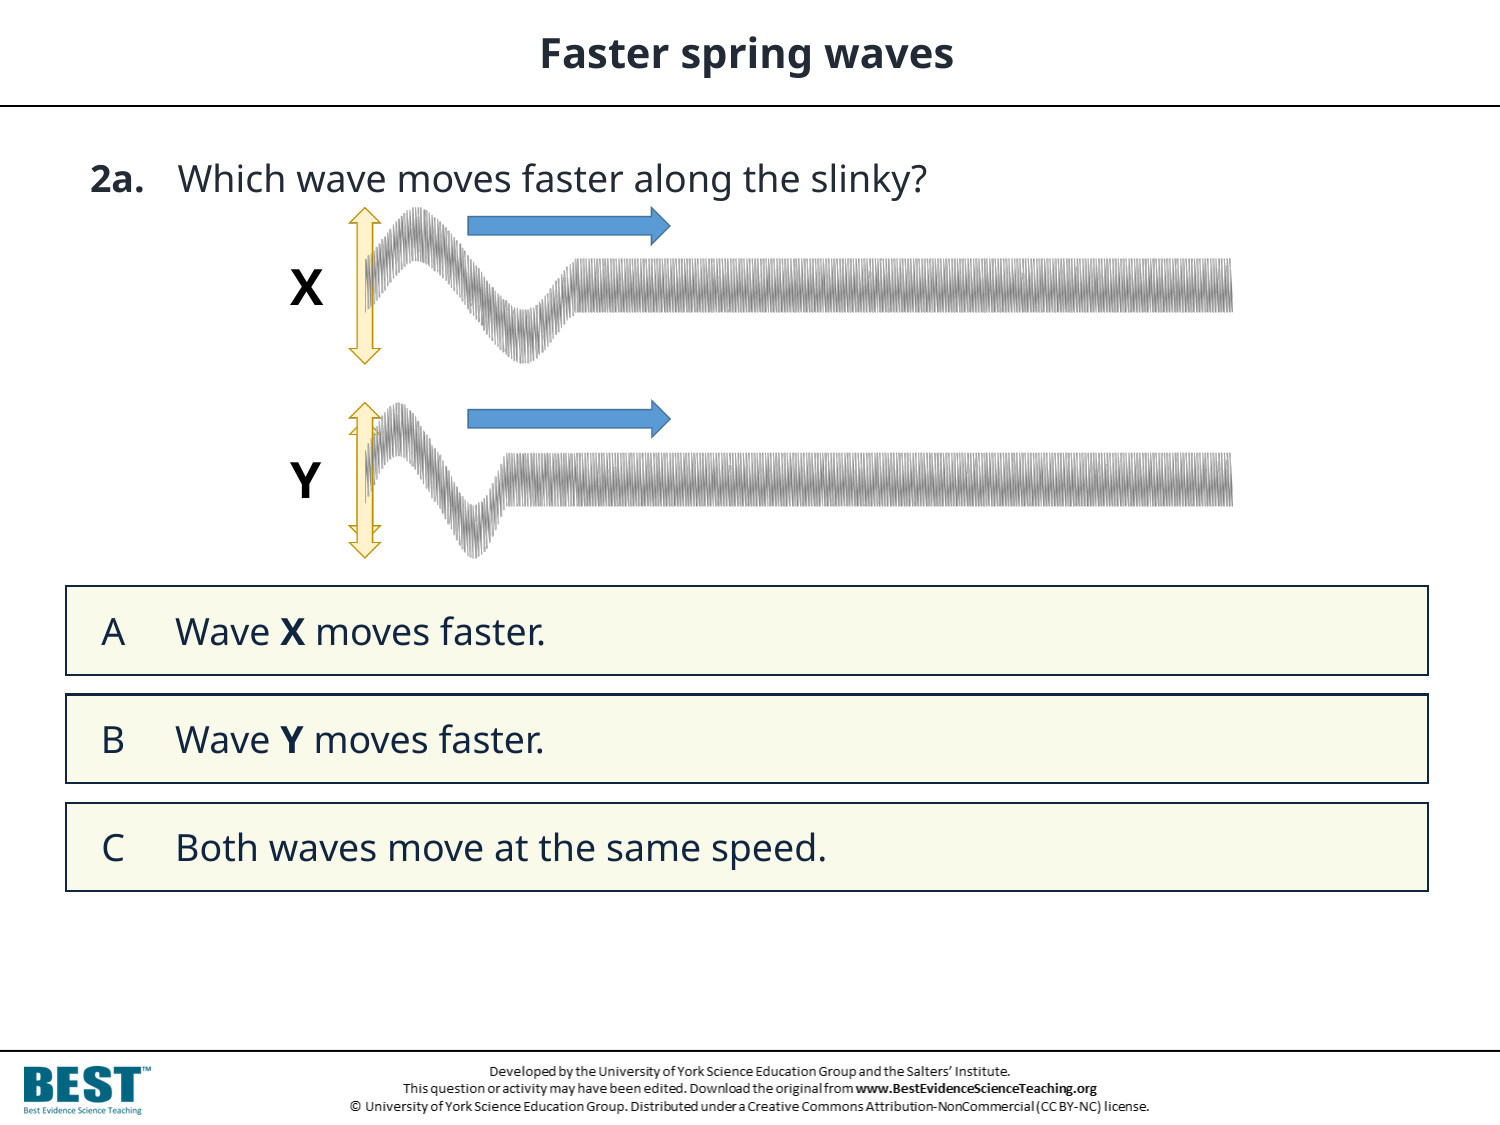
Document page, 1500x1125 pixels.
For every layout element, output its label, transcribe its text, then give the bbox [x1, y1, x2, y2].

picture [0, 105, 1500, 1125]
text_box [276, 205, 1233, 559]
text_box Faster spring waves [23, 4, 1471, 99]
